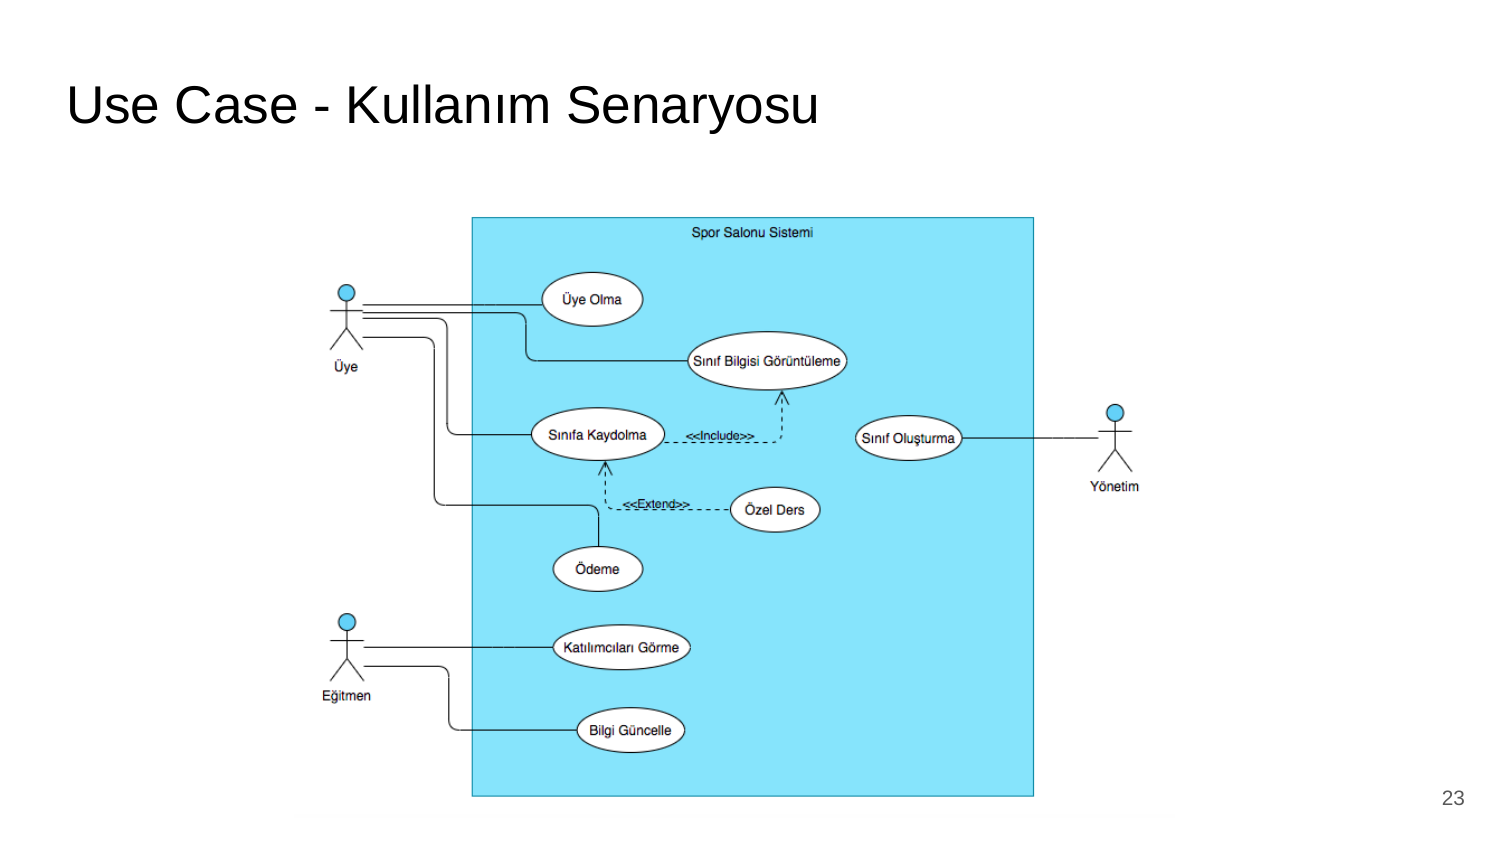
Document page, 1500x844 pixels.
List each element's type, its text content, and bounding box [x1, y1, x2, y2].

title Use Case - Kullanım Senaryosu [51, 55, 1449, 150]
picture [294, 188, 1175, 818]
slide_number 23 [1389, 764, 1480, 830]
